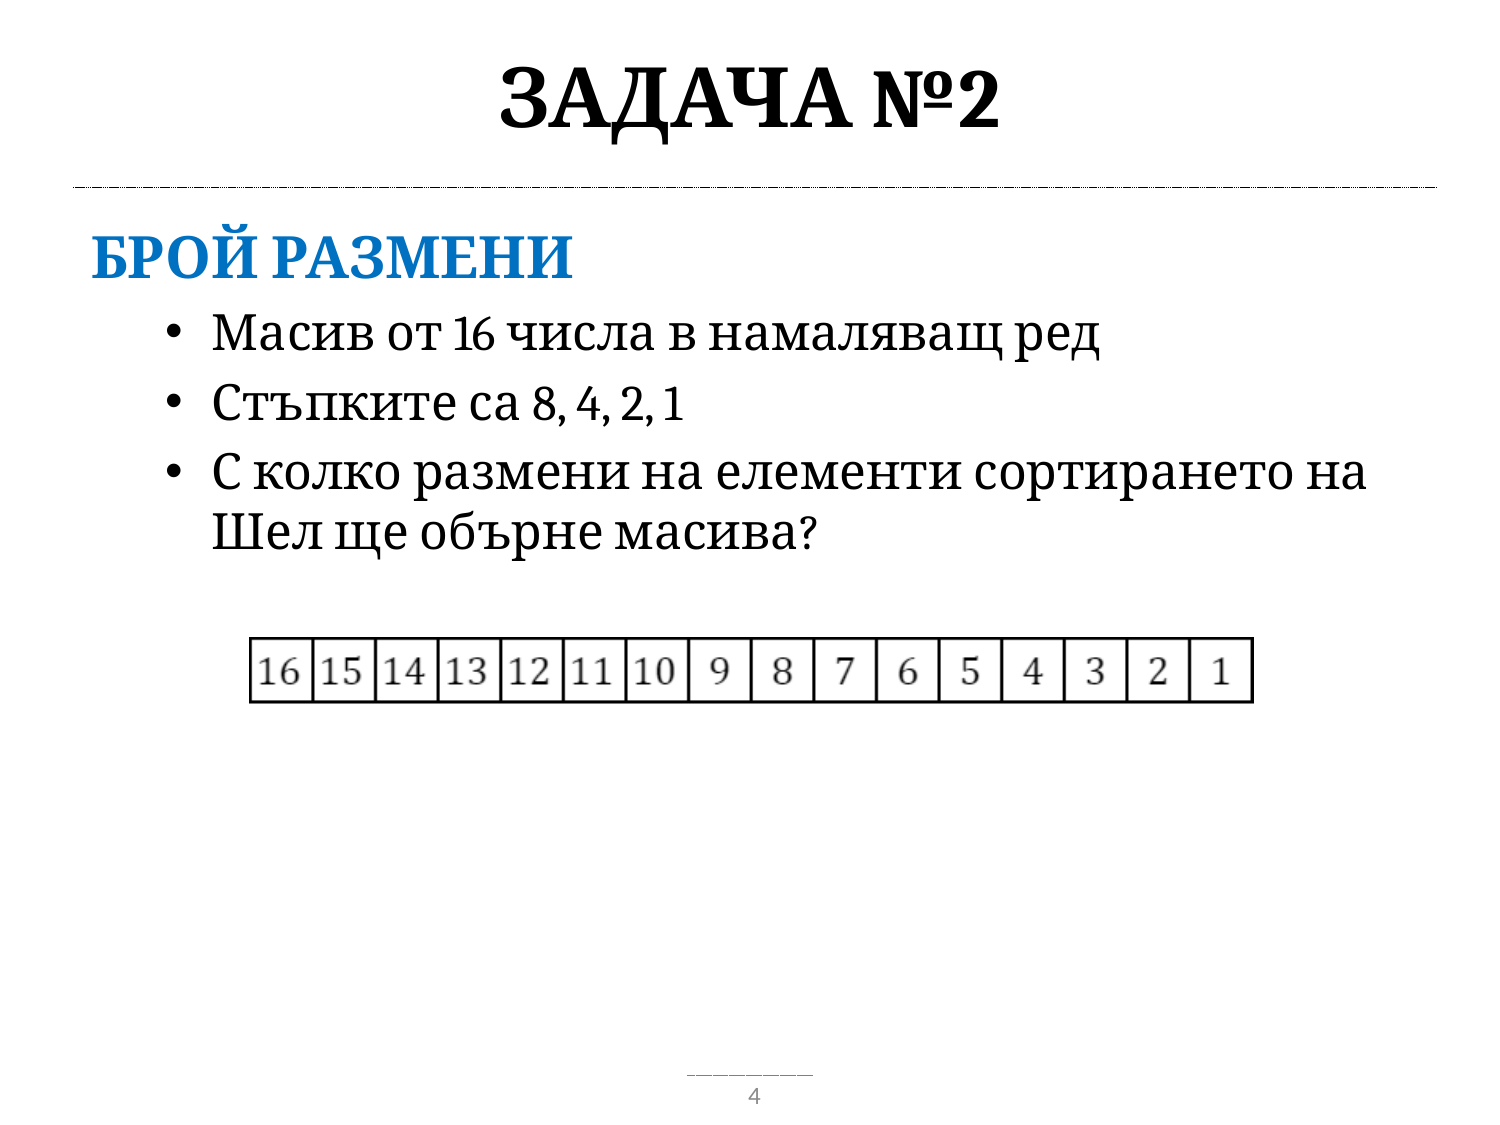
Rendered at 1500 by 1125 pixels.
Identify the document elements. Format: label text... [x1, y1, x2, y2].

slide_number 4 [579, 1065, 930, 1125]
title Задача №2 [0, 0, 1500, 188]
list Брой размени Масив от 16 числа в намаляващ ред Стъпките са 8, 4, 2, 1 С колко размени на елементи сортирането на Шел ще обърне масива? [75, 212, 1450, 1063]
picture [249, 637, 1254, 707]
